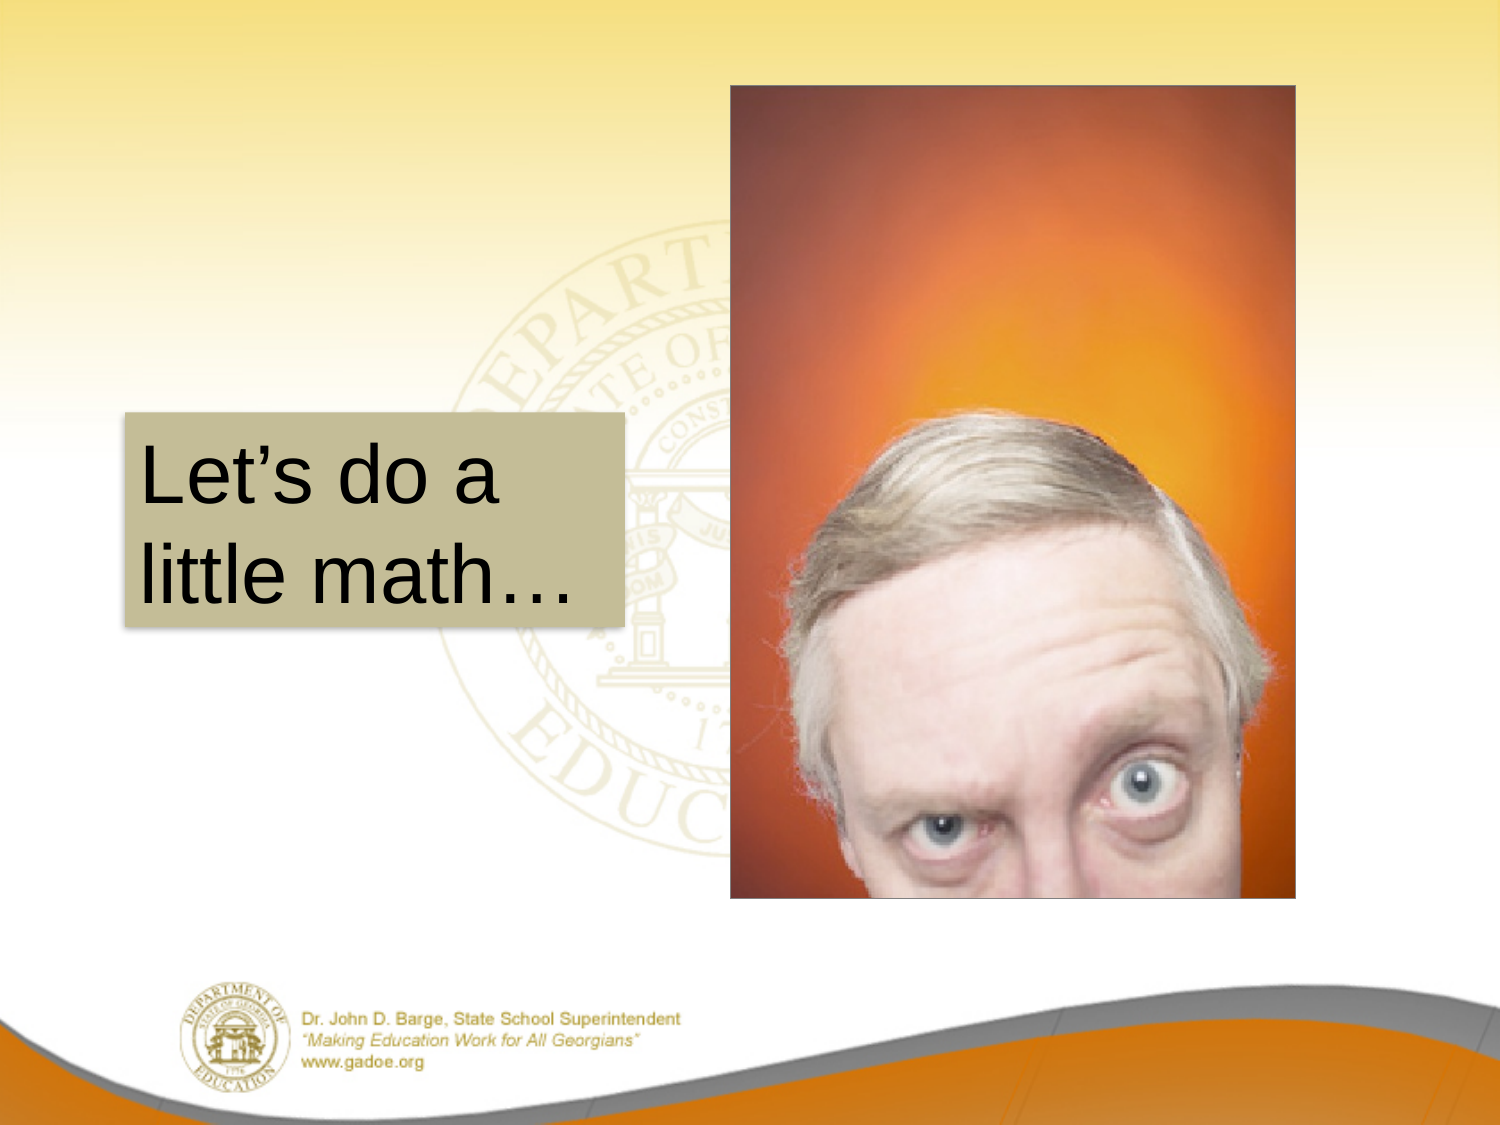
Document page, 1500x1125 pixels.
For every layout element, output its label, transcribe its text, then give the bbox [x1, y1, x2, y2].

picture [0, 0, 1500, 1125]
text_box Let’s do a little math… [125, 412, 625, 628]
